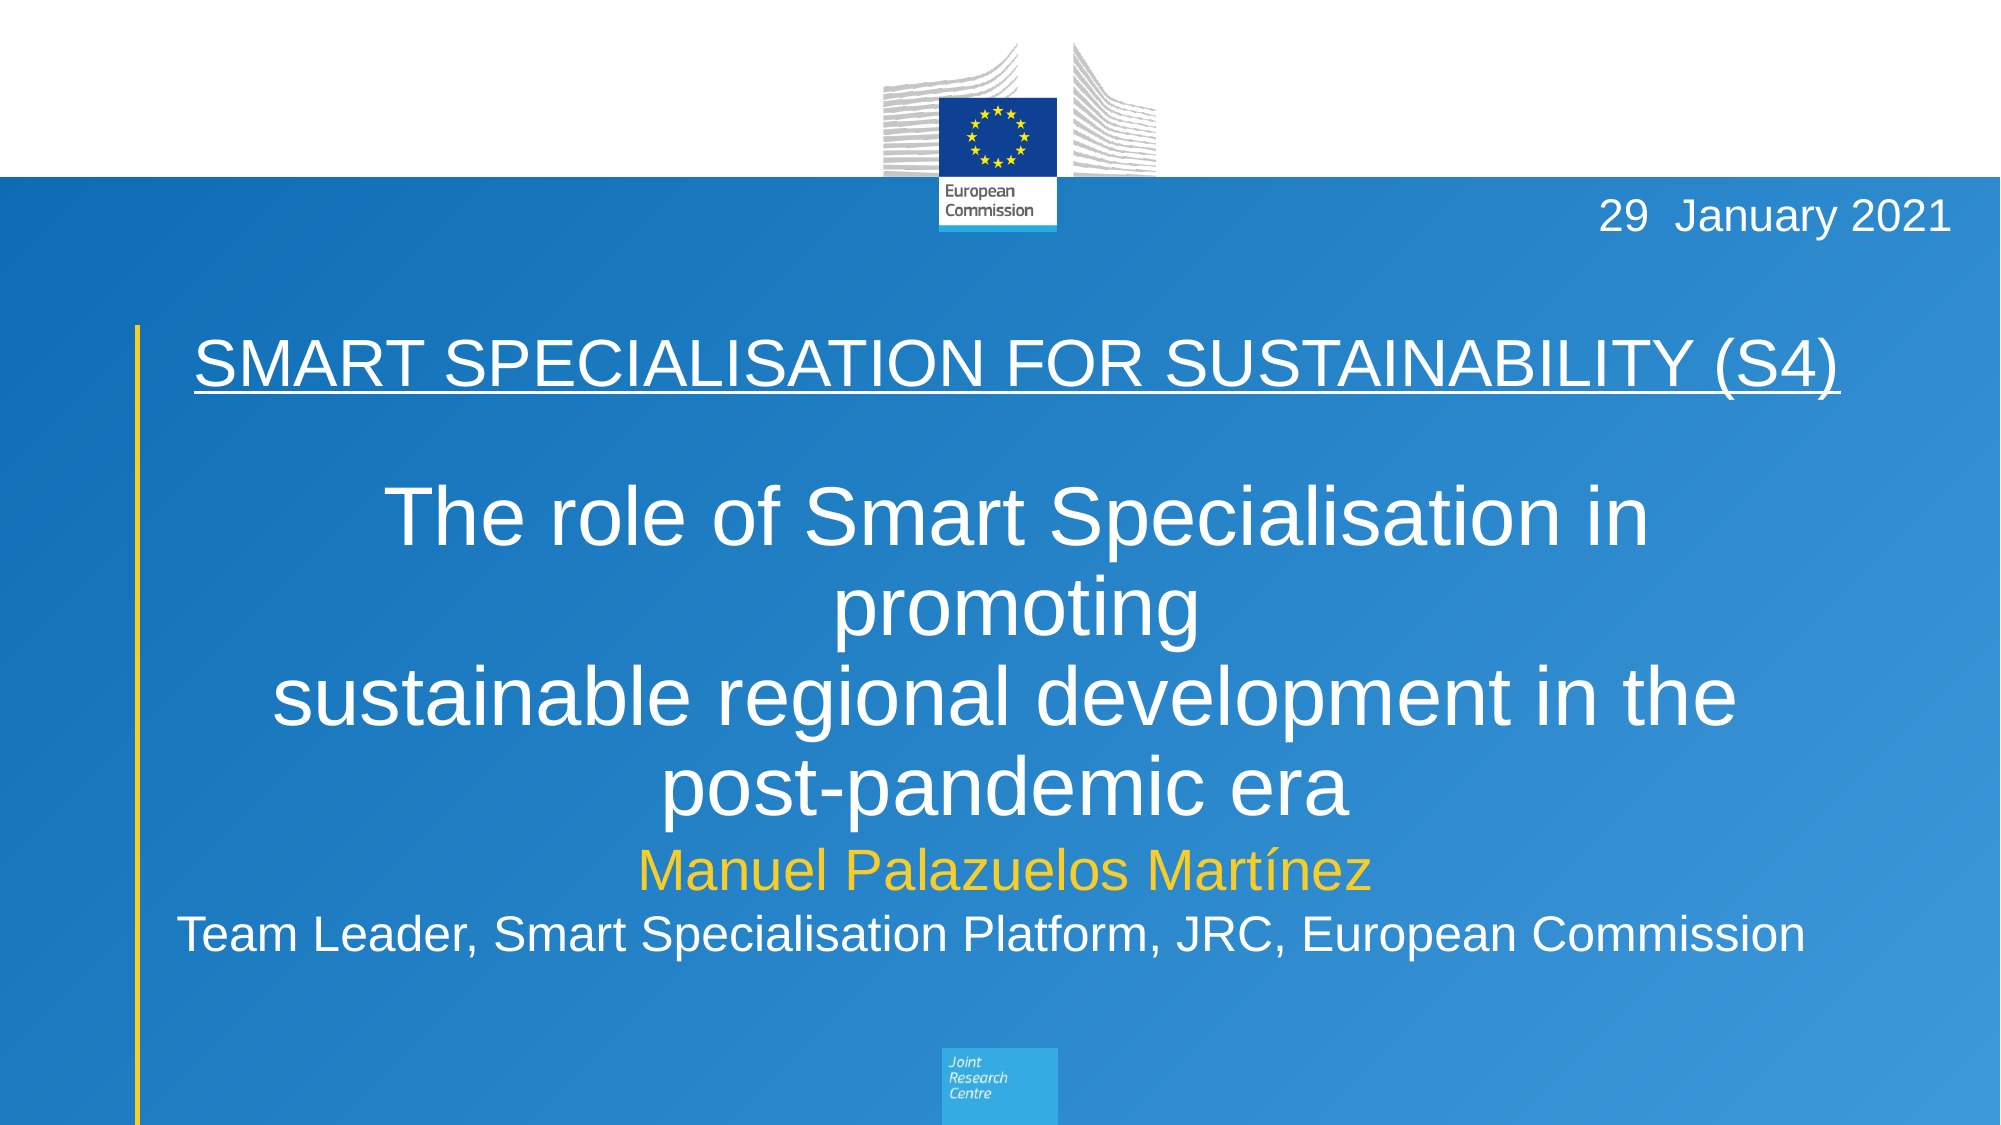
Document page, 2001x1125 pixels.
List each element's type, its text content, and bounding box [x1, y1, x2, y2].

list 29 January 2021 [1103, 178, 1968, 322]
picture [881, 43, 1157, 233]
picture [942, 1048, 1058, 1125]
title SMART SPECIALISATION FOR SUSTAINABILITY (S4) The role of Smart Specialisation in promoting sustainable regional development in the post-pandemic era [173, 321, 1862, 802]
subtitle Manuel Palazuelos Martínez Team Leader, Smart Specialisation Platform, JRC, European Commission [161, 824, 1850, 972]
